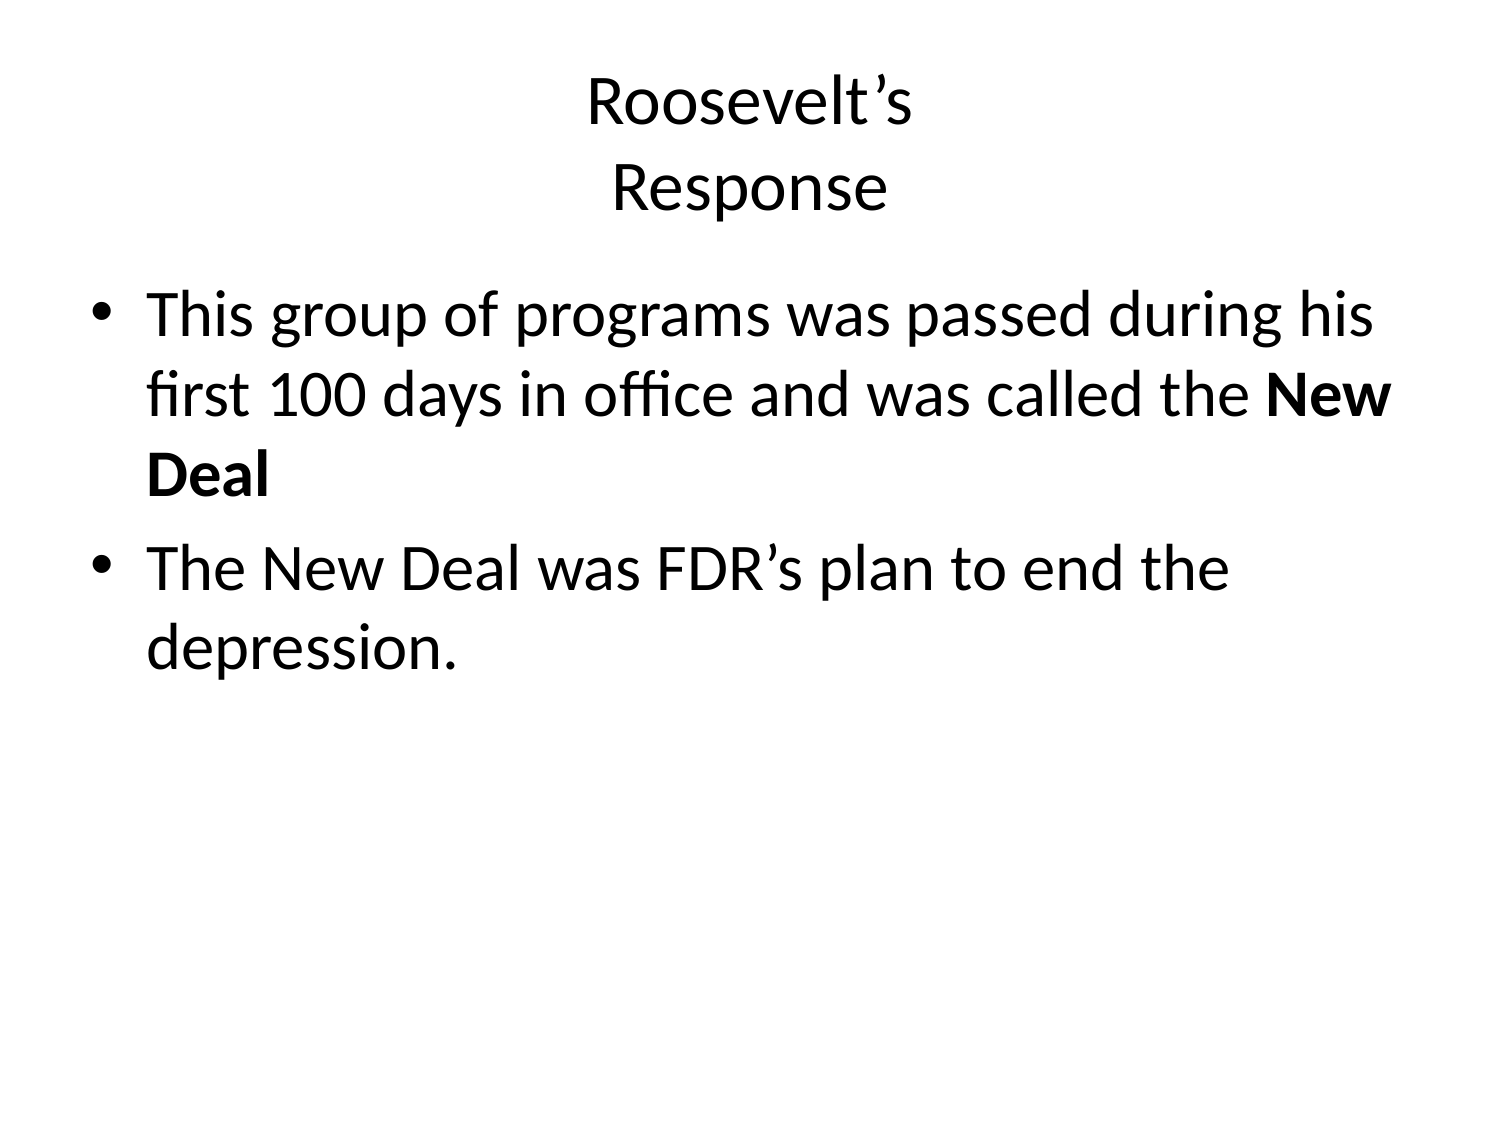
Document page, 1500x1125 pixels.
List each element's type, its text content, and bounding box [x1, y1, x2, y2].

list This group of programs was passed during his first 100 days in office and was called the New Deal The New Deal was FDR’s plan to end the depression. [75, 262, 1425, 1005]
title Roosevelt’s Response [75, 45, 1425, 233]
